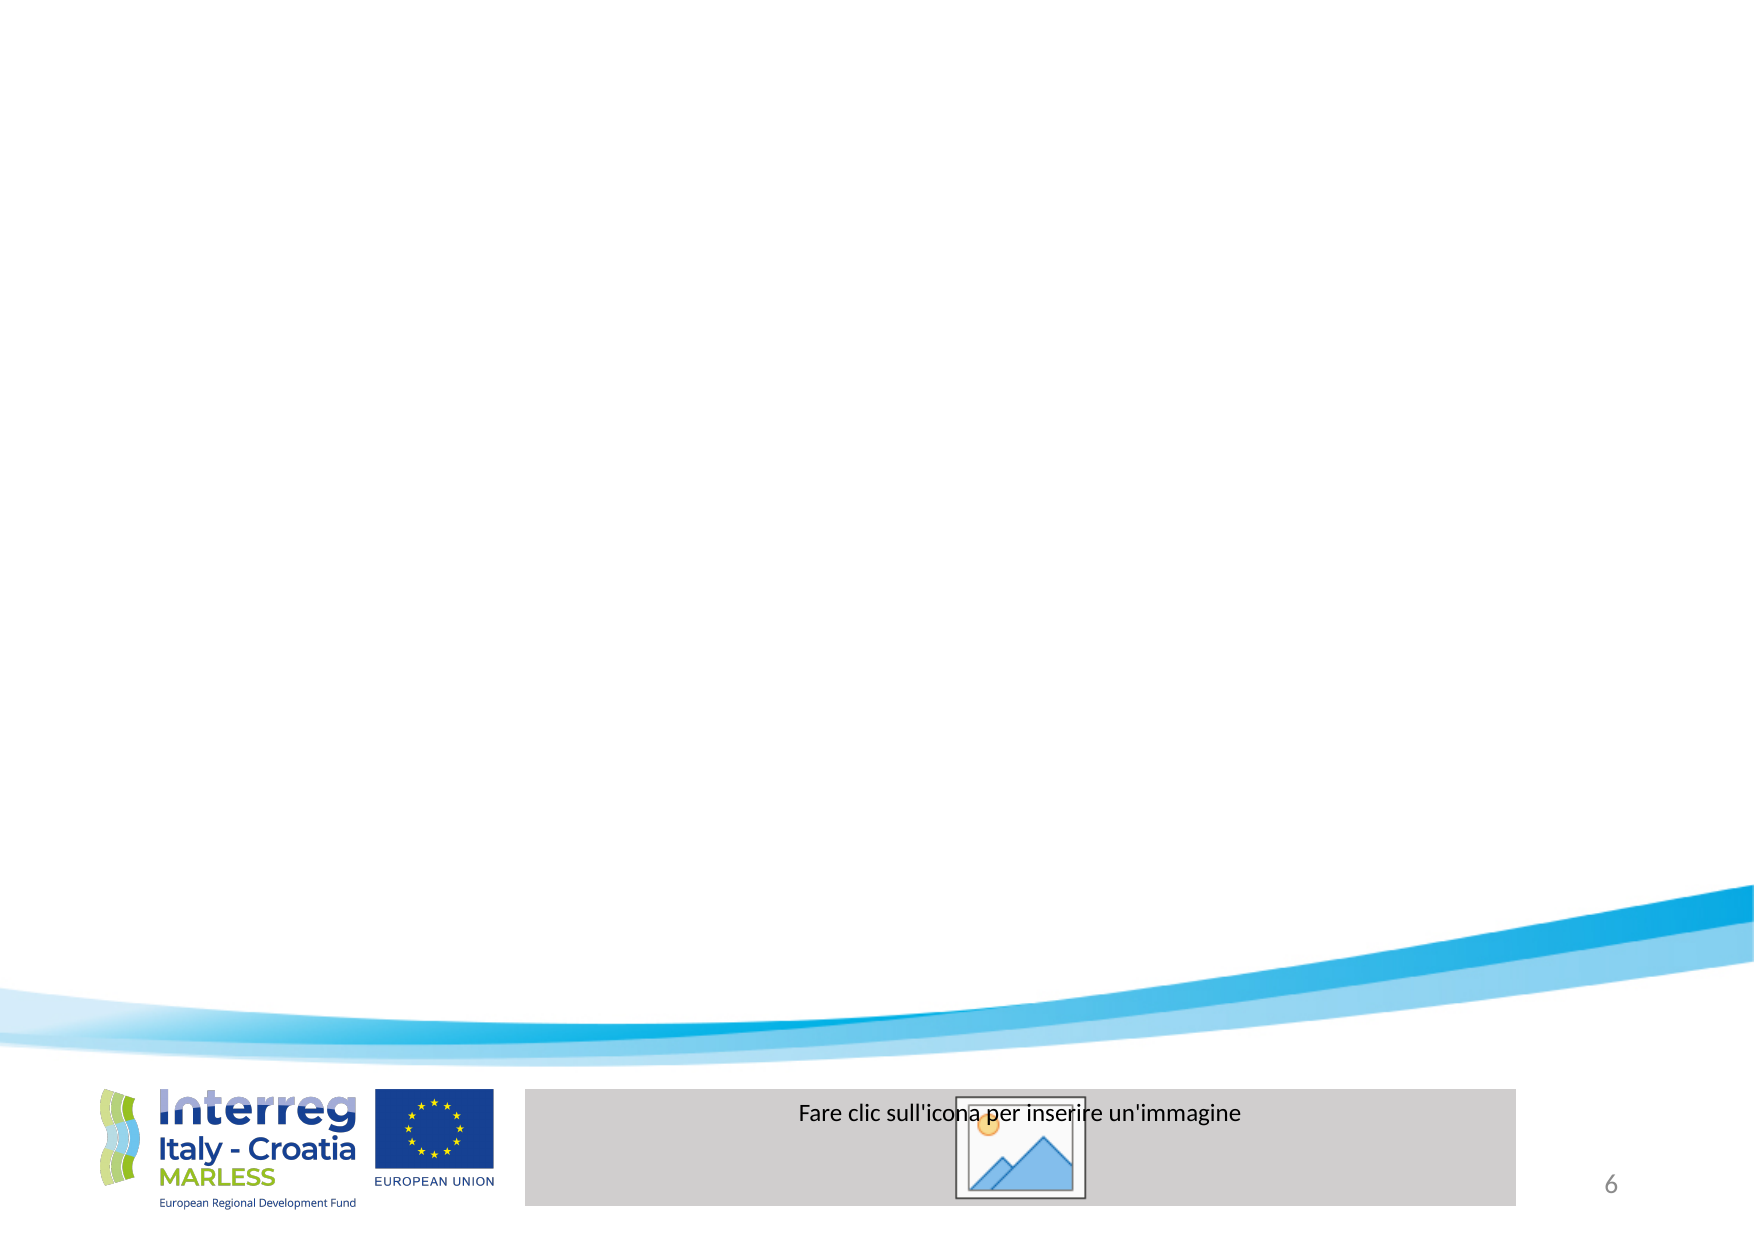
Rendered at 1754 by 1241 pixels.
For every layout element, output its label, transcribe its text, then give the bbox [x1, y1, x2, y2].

picture [0, 884, 1754, 1220]
slide_number 6 [1526, 1149, 1634, 1216]
